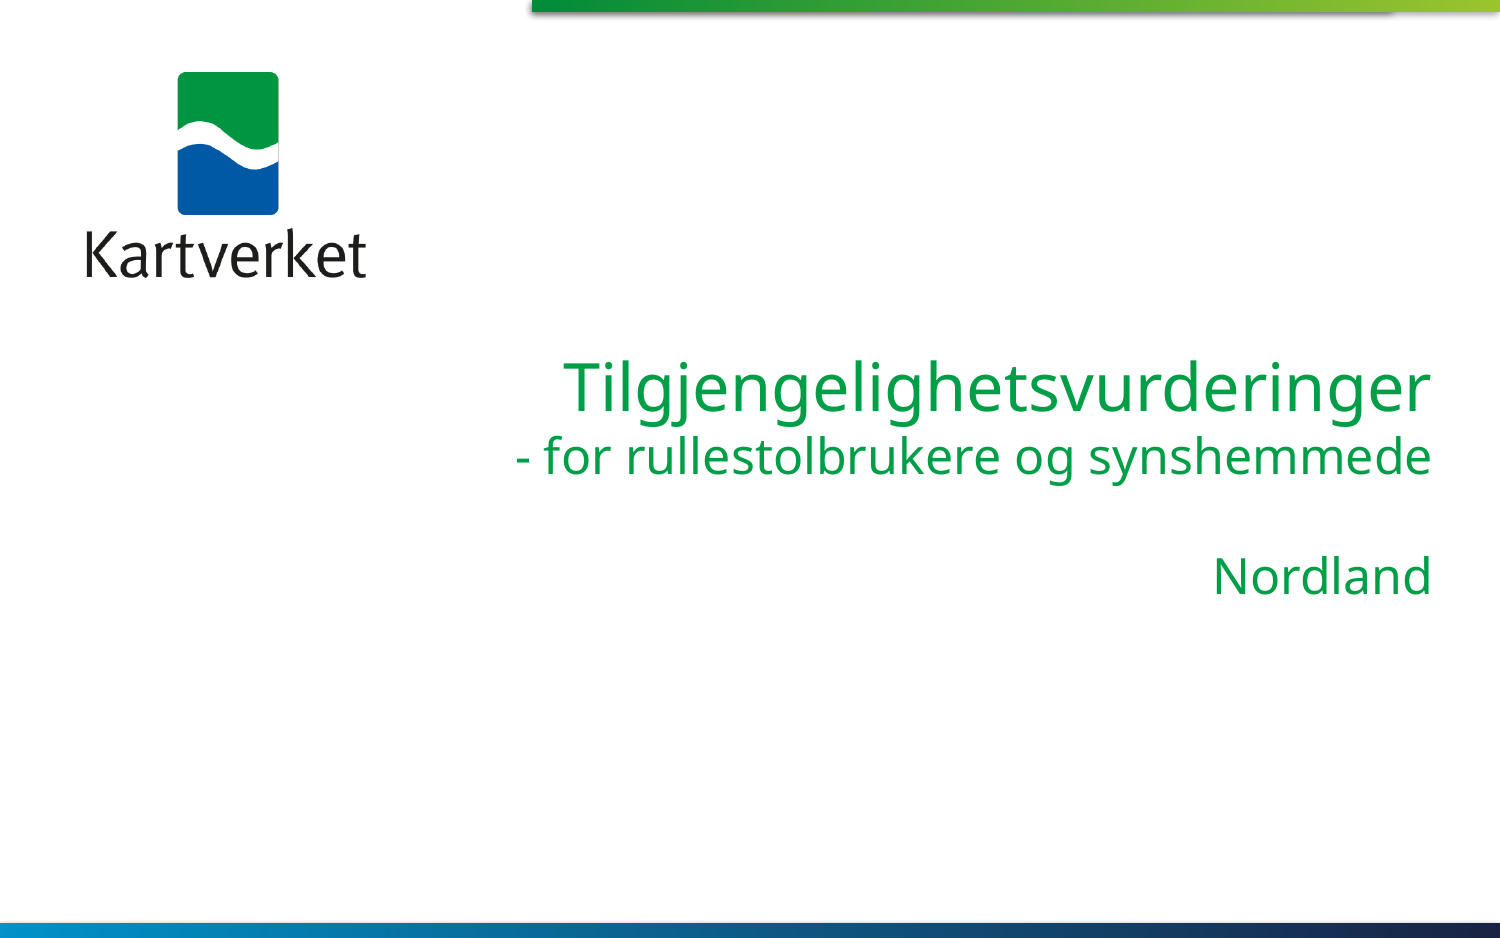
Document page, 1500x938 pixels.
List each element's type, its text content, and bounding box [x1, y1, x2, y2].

text_box Tilgjengelighetsvurderinger - for rullestolbrukere og synshemmede Nordland [66, 337, 1449, 613]
